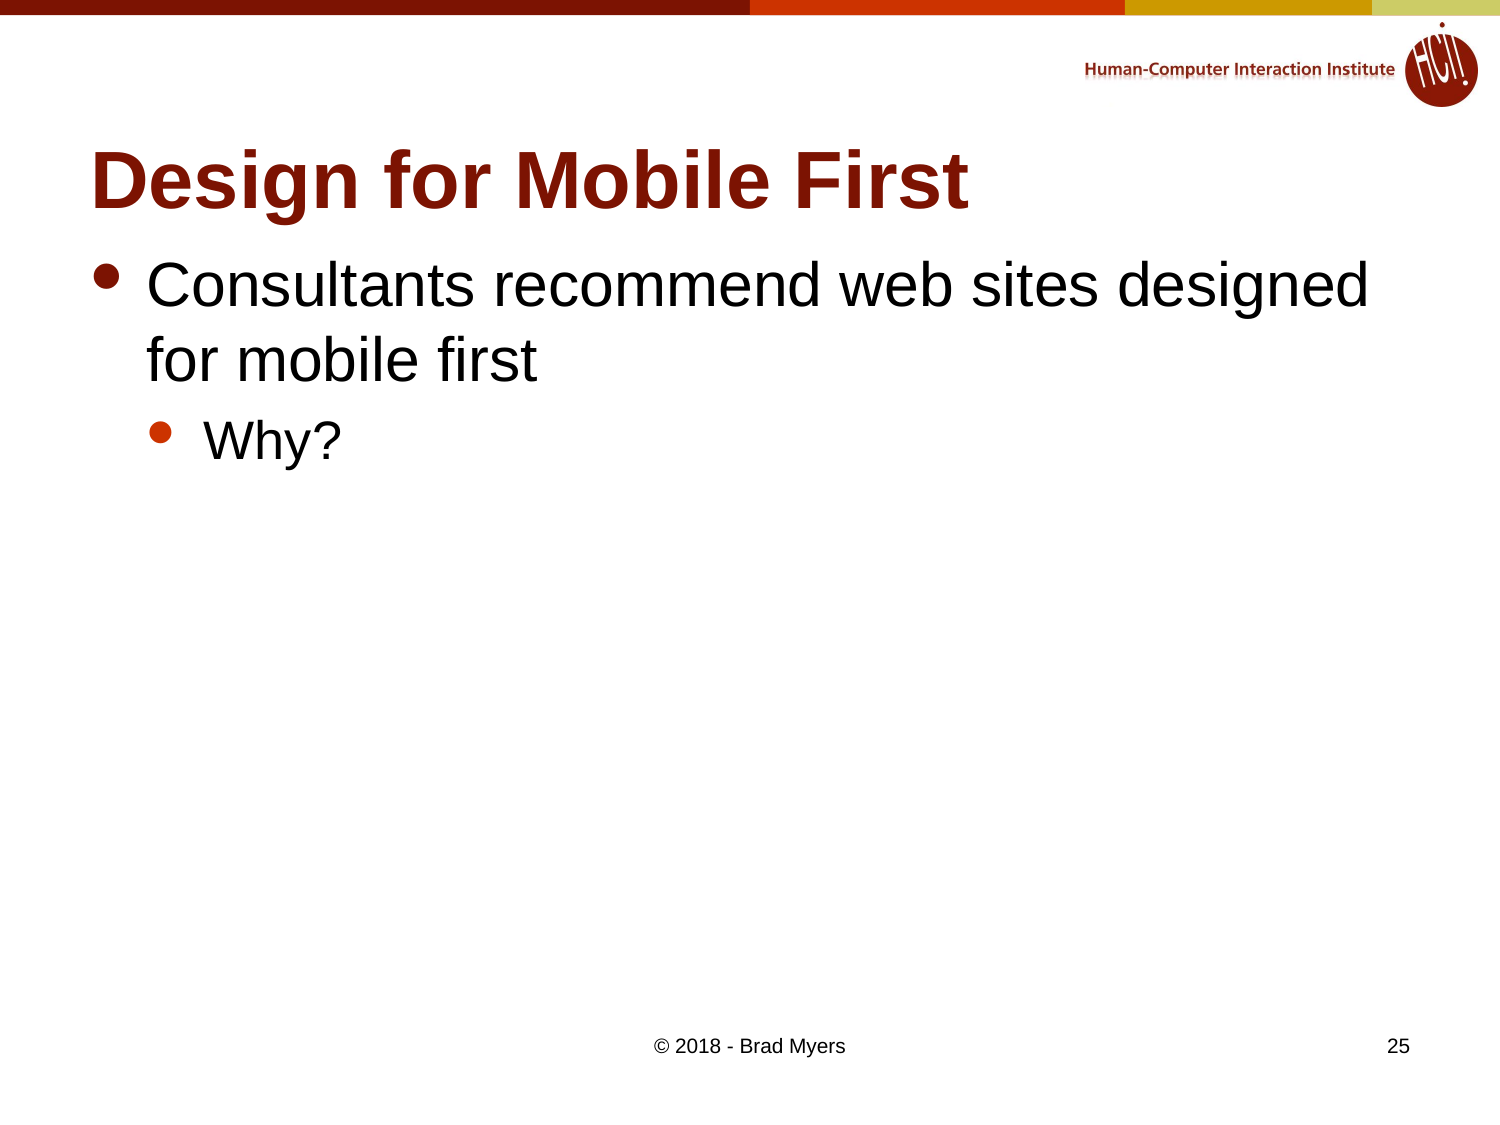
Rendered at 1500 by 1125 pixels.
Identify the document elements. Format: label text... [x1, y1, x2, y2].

list Consultants recommend web sites designed for mobile first Why? [74, 236, 1426, 940]
footer © 2018 - Brad Myers [512, 1024, 988, 1101]
slide_number 25 [1074, 1024, 1426, 1101]
picture [1313, 22, 1478, 107]
title Design for Mobile First [74, 19, 1313, 233]
